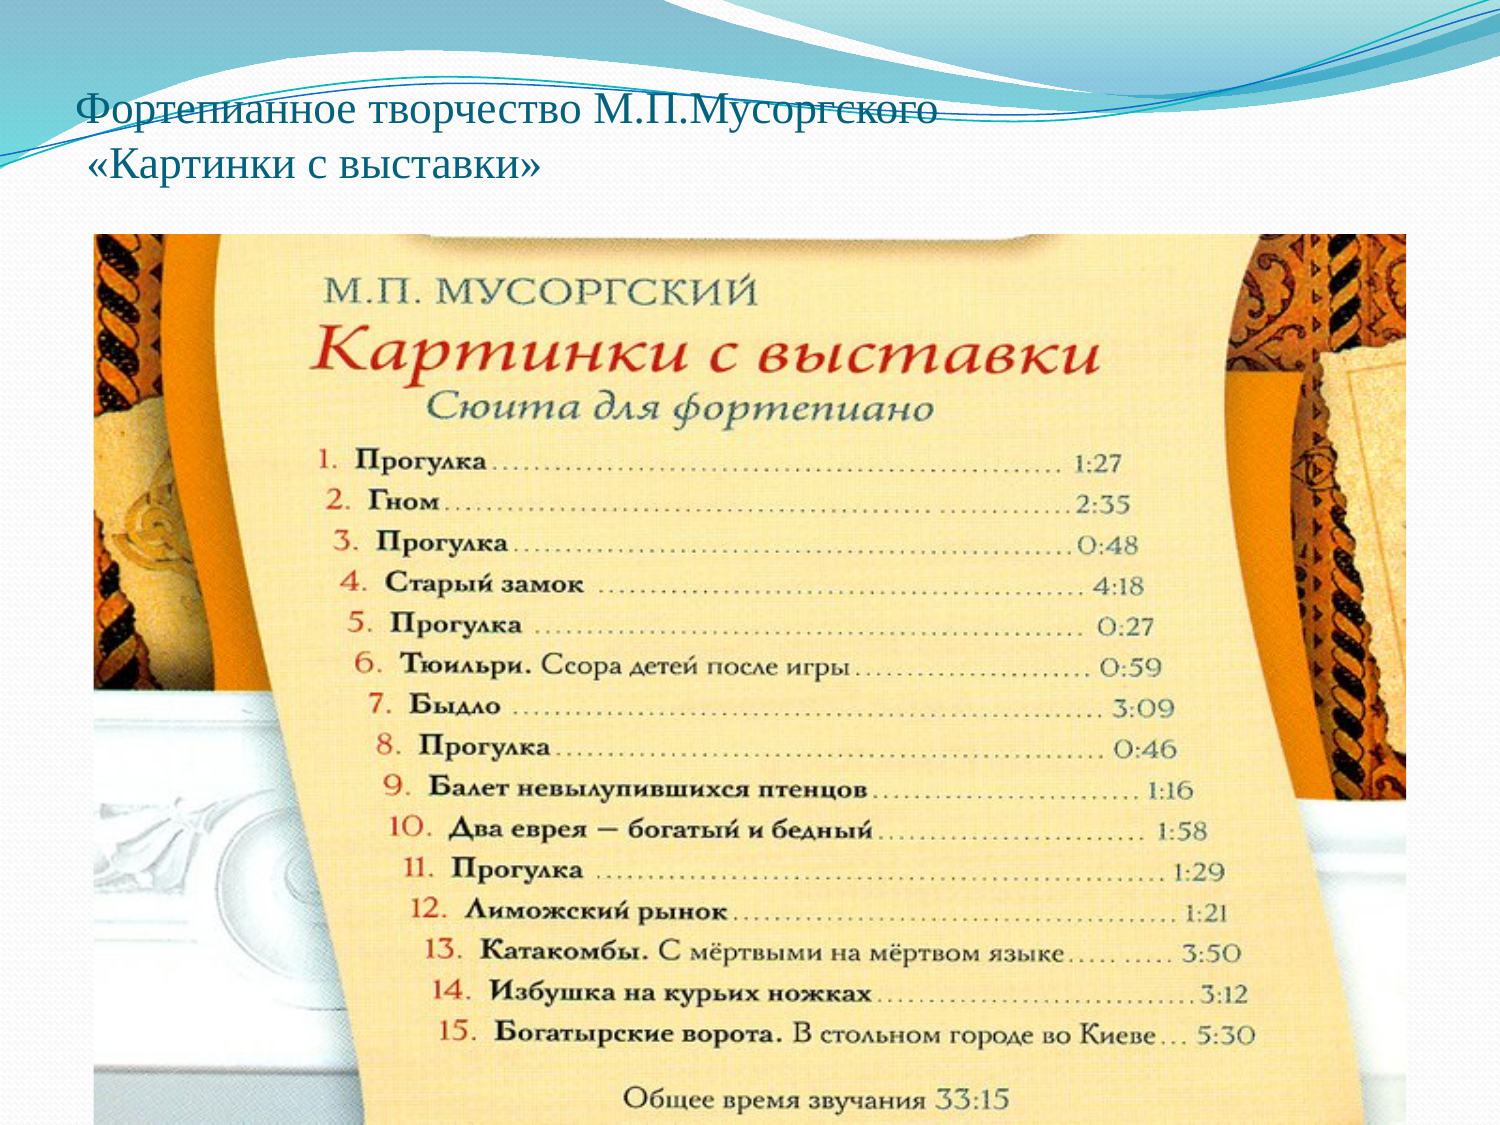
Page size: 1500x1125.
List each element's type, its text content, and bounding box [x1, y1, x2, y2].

picture [93, 234, 1407, 1125]
title Фортепианное творчество М.П.Мусоргского «Картинки с выставки» [75, 70, 1438, 188]
